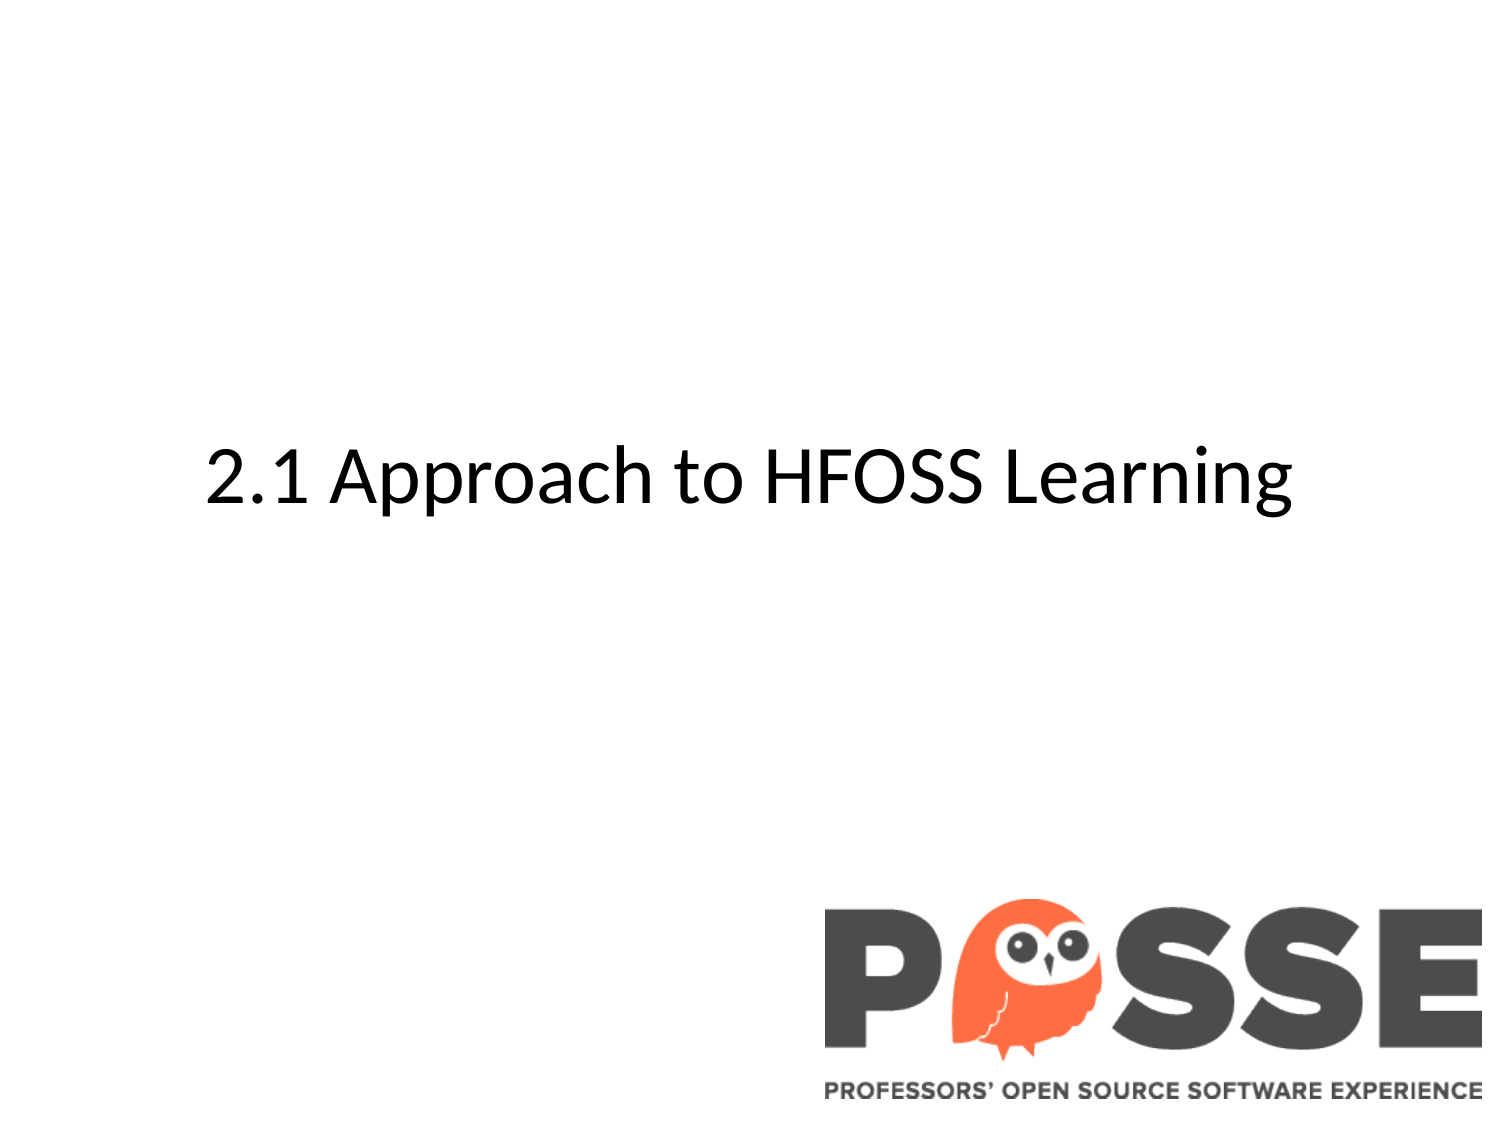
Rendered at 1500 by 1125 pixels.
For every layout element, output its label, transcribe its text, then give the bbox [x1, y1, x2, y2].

text_box 2.1 Approach to HFOSS Learning [112, 349, 1388, 591]
picture [824, 899, 1482, 1099]
